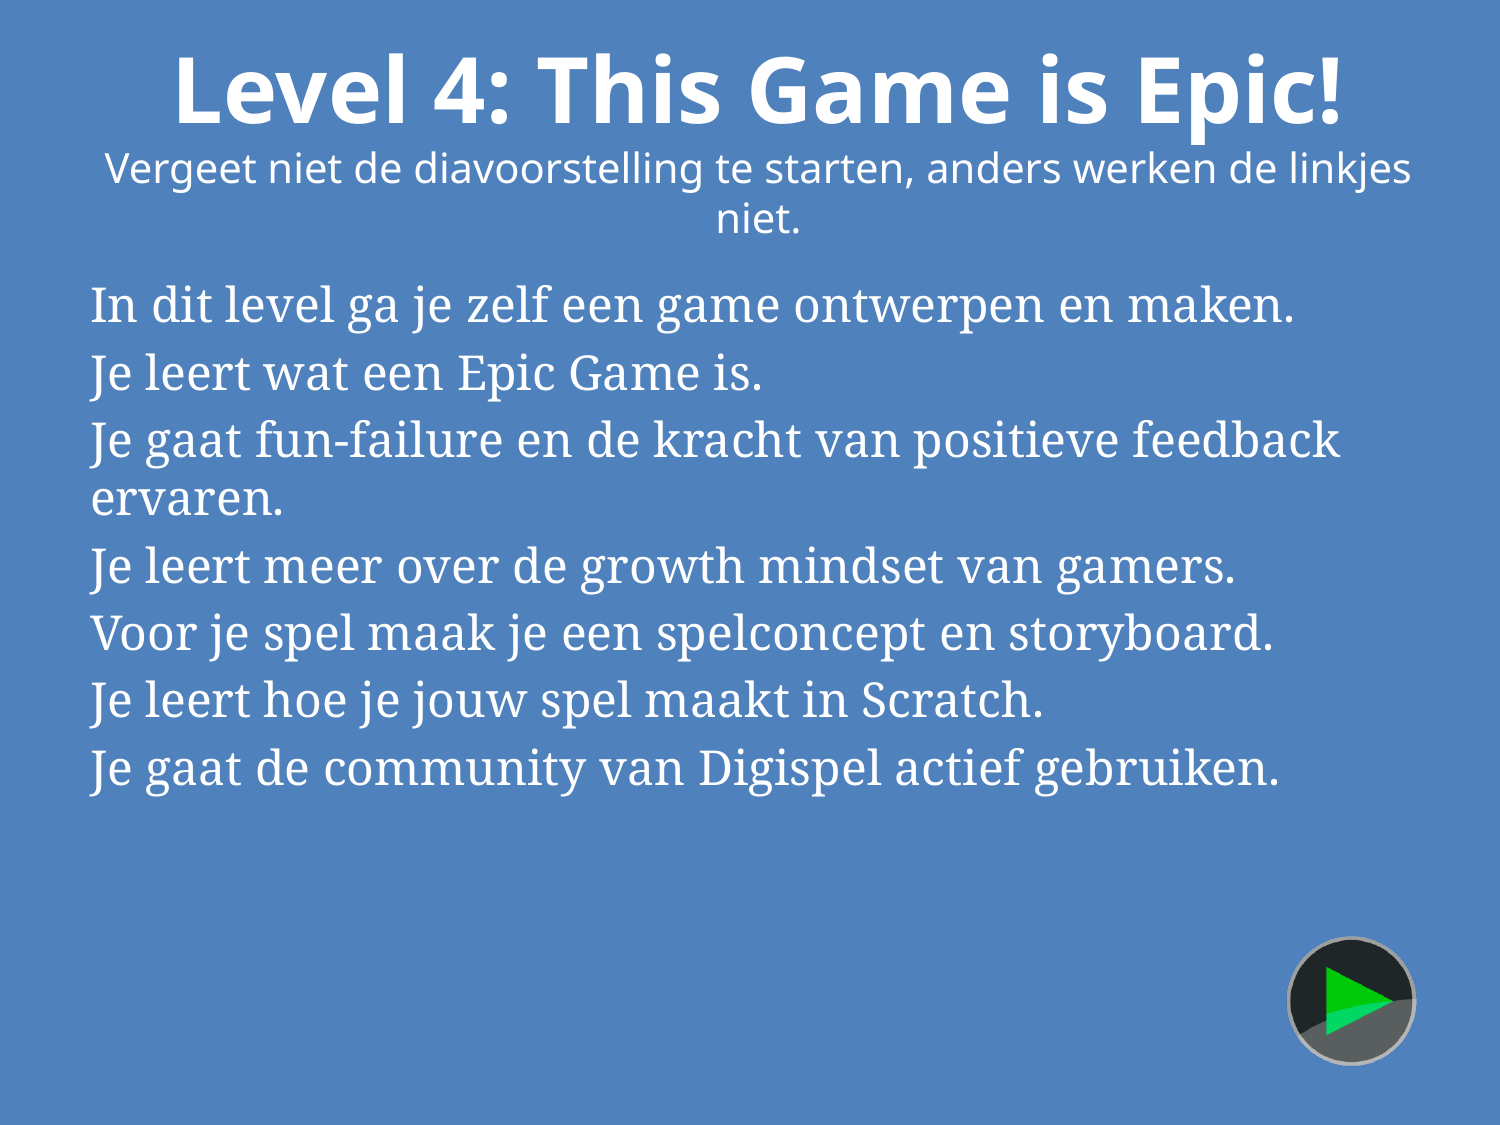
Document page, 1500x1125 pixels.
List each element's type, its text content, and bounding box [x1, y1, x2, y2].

picture [1269, 917, 1434, 1083]
title Level 4: This Game is Epic! Vergeet niet de diavoorstelling te starten, anders werken de linkjes niet. [83, 42, 1434, 231]
list In dit level ga je zelf een game ontwerpen en maken. Je leert wat een Epic Game is. Je gaat fun-failure en de kracht van positieve feedback ervaren. Je leert meer over de growth mindset van gamers. Voor je spel maak je een spelconcept en storyboard. Je leert hoe je jouw spel maakt in Scratch. Je gaat de community van Digispel actief gebruiken. [75, 267, 1447, 1005]
